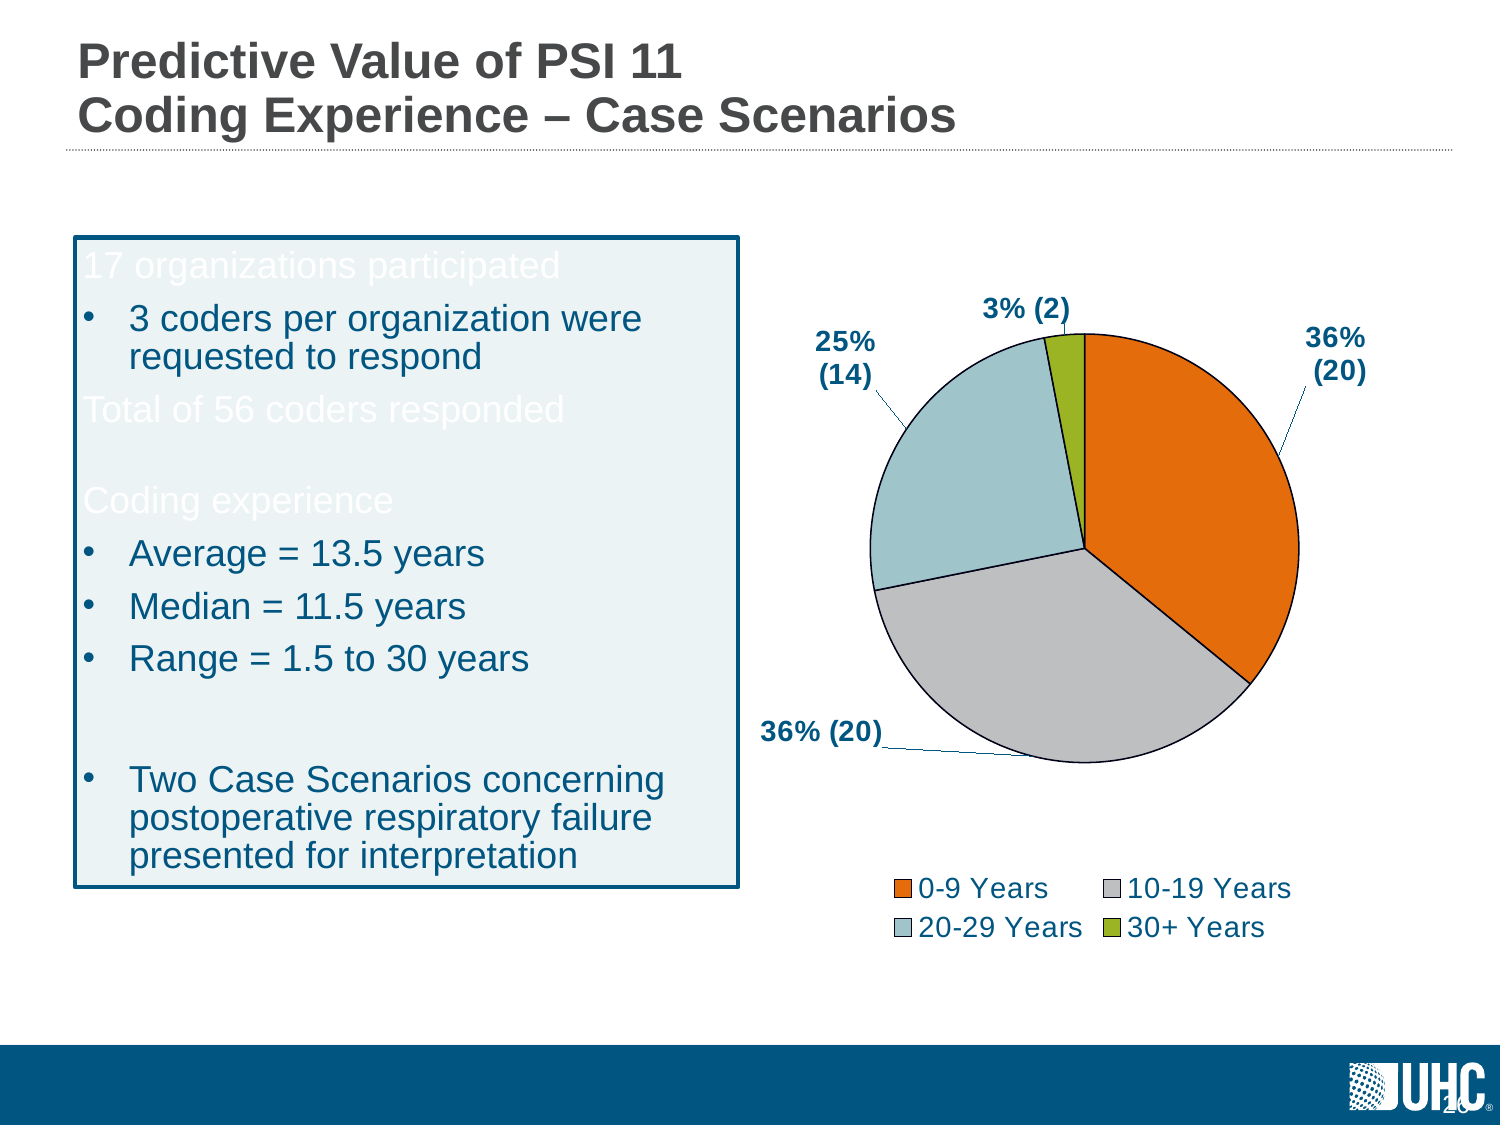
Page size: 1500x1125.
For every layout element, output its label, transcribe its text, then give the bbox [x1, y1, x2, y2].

picture [0, 0, 1500, 1045]
title Predictive Value of PSI 11 Coding Experience – Case Scenarios [69, 7, 1252, 144]
slide_number 25 [1424, 1081, 1488, 1120]
list 17 organizations participated 3 coders per organization were requested to respond Total of 56 coders responded Coding experience Average = 13.5 years Median = 11.5 years Range = 1.5 to 30 years Two Case Scenarios concerning postoperative respiratory failure presented for interpretation [73, 235, 740, 889]
chart [749, 237, 1438, 951]
